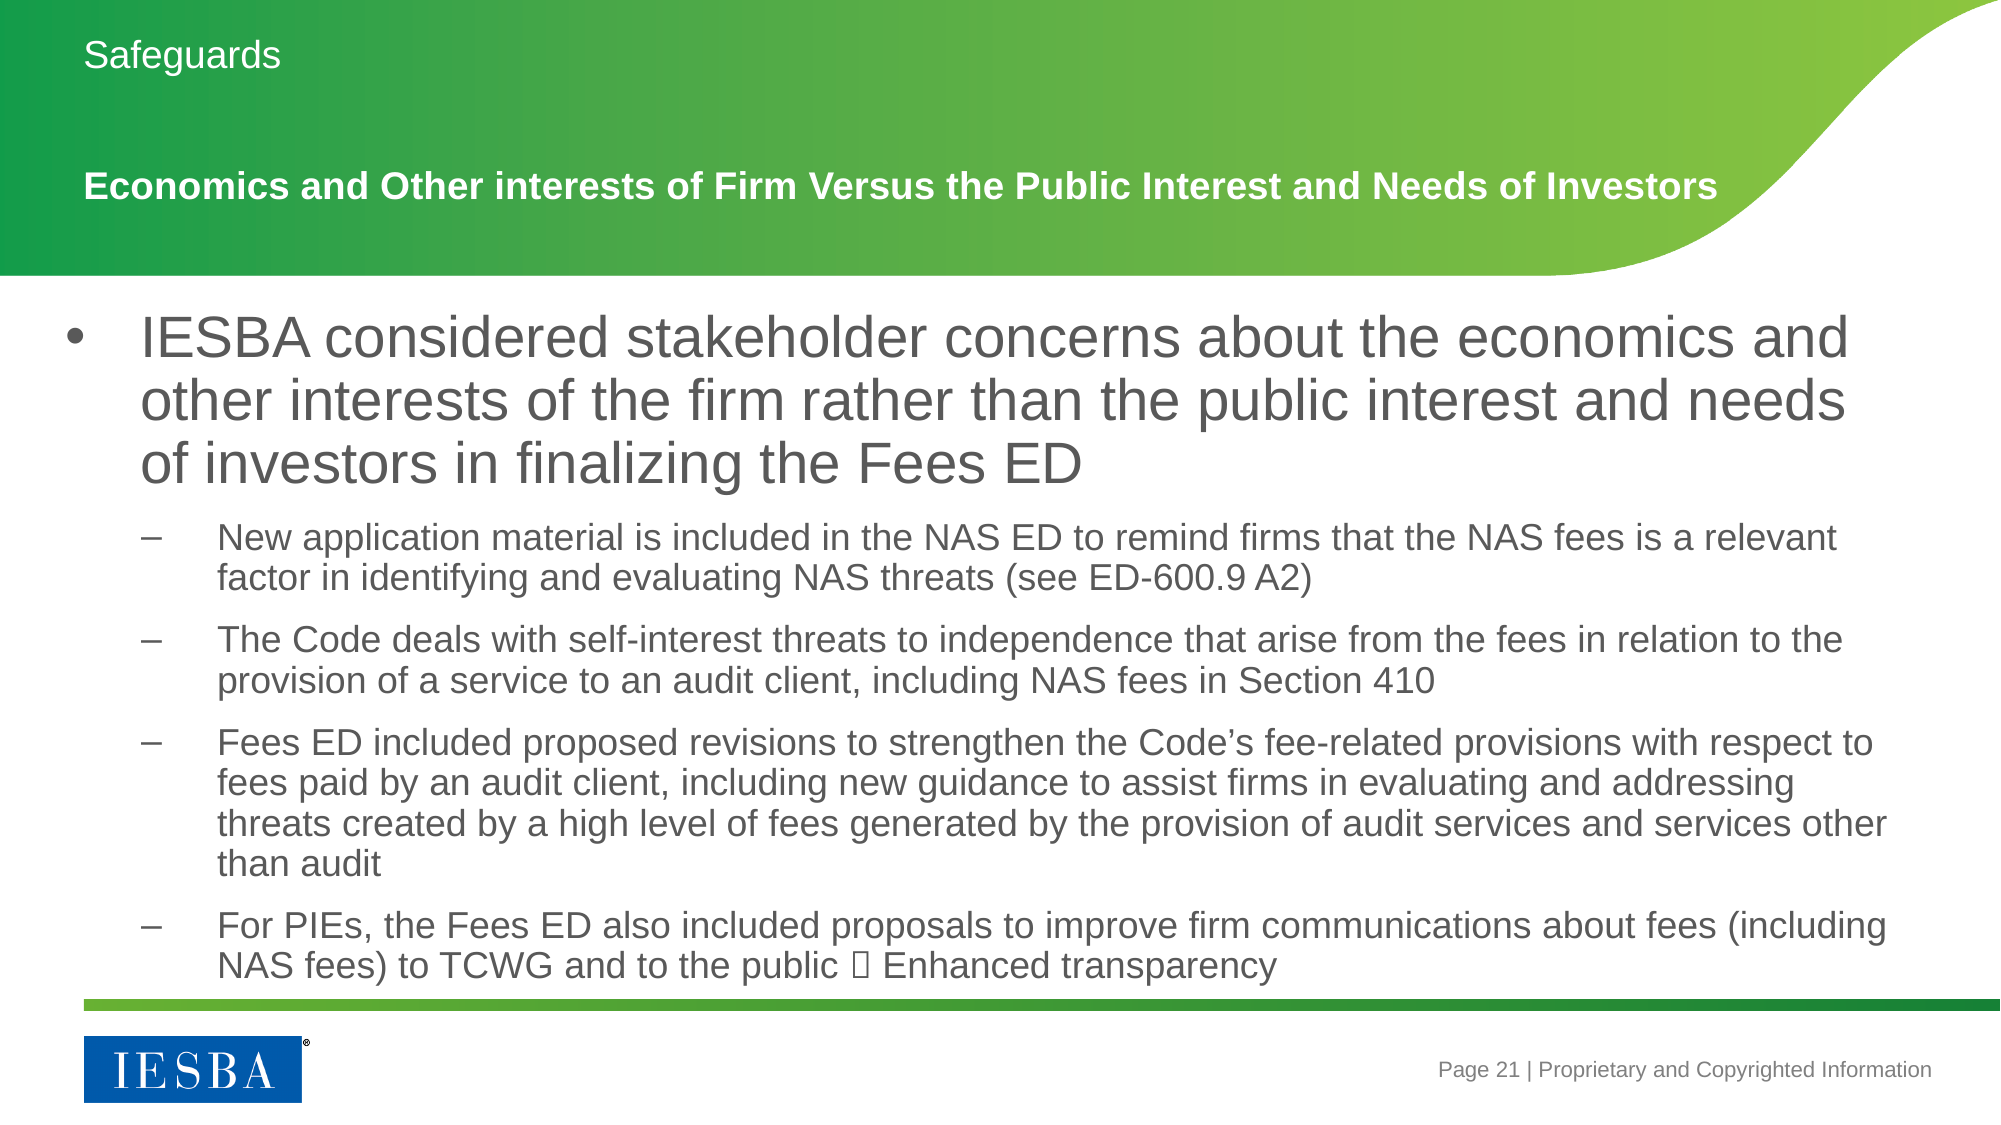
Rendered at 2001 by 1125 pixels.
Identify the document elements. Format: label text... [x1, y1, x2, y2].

subtitle Safeguards [83, 29, 667, 68]
title Economics and Other interests of Firm Versus the Public Interest and Needs of Investors [83, 140, 1734, 228]
list IESBA considered stakeholder concerns about the economics and other interests of the firm rather than the public interest and needs of investors in finalizing the Fees ED New application material is included in the NAS ED to remind firms that the NAS fees is a relevant factor in identifying and evaluating NAS threats (see ED-600.9 A2) The Code deals with self-interest threats to independence that arise from the fees in relation to the provision of a service to an audit client, including NAS fees in Section 410 Fees ED included proposed revisions to strengthen the Code’s fee-related provisions with respect to fees paid by an audit client, including new guidance to assist firms in evaluating and addressing threats created by a high level of fees generated by the provision of audit services and services other than audit For PIEs, the Fees ED also included proposals to improve firm communications about fees (including NAS fees) to TCWG and to the public  Enhanced transparency [50, 299, 1925, 972]
picture [84, 1036, 310, 1103]
picture [0, 0, 2000, 276]
